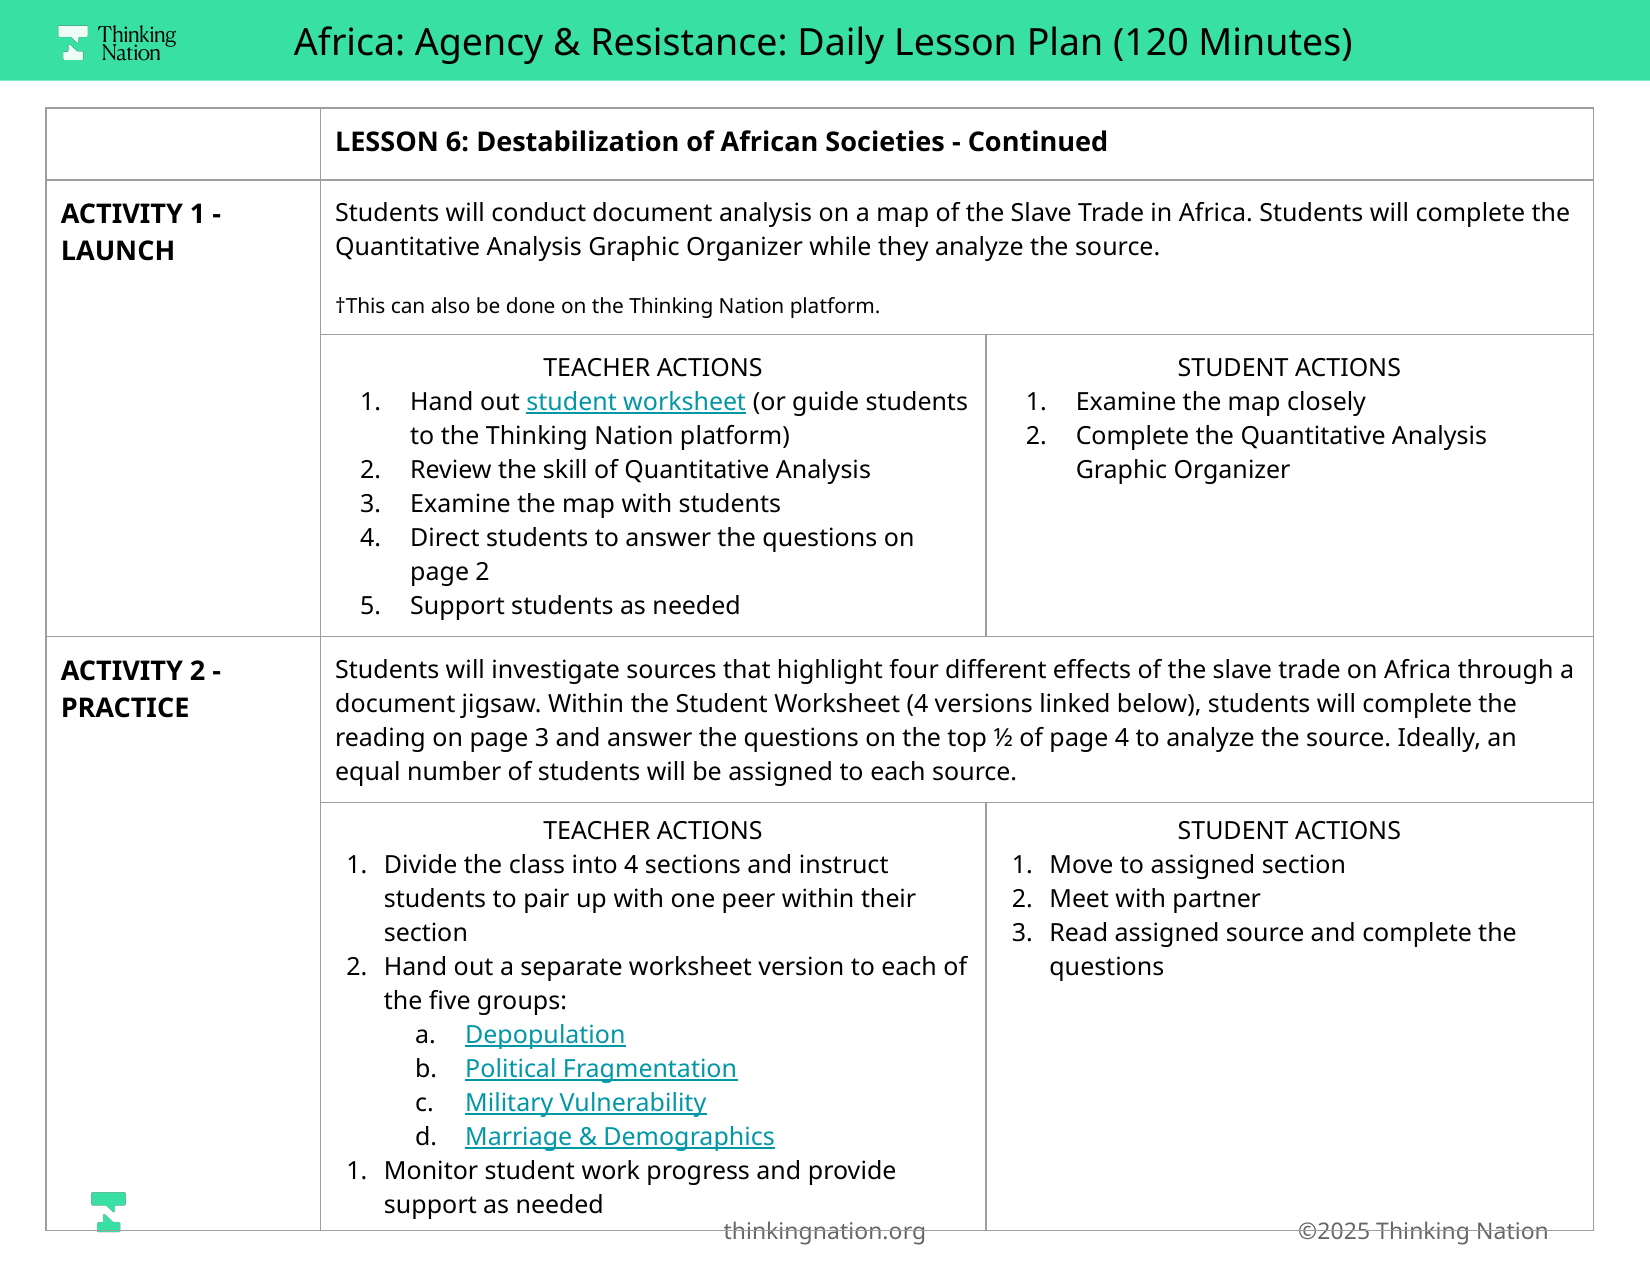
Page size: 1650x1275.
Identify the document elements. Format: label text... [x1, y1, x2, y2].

table_cell ACTIVITY 1 - LAUNCH [47, 181, 320, 636]
table_header LESSON 6: Destabilization of African Societies - Continued [321, 109, 1593, 179]
table_cell STUDENT ACTIONS Move to assigned section Meet with partner Read assigned source and complete the questions [987, 803, 1593, 1230]
table_cell Students will conduct document analysis on a map of the Slave Trade in Africa. Students will complete the Quantitative Analysis Graphic Organizer while they analyze the source. †This can also be done on the Thinking Nation platform. [321, 181, 1593, 334]
table_header [47, 109, 320, 179]
text_box ©2025 Thinking Nation [1174, 1231, 1566, 1240]
table_cell TEACHER ACTIONS Divide the class into 4 sections and instruct students to pair up with one peer within their section Hand out a separate worksheet version to each of the five groups: Depopulation Political Fragmentation Military Vulnerability Marriage & Demographics Monitor student work progress and provide support as needed [321, 803, 985, 1230]
picture [80, 1184, 136, 1240]
table_cell STUDENT ACTIONS Examine the map closely Complete the Quantitative Analysis Graphic Organizer [987, 335, 1593, 636]
text_box Africa: Agency & Resistance: Daily Lesson Plan (120 Minutes) [0, 0, 1650, 81]
picture [45, 14, 180, 85]
text_box thinkingnation.org [629, 1231, 1021, 1240]
table_cell Students will investigate sources that highlight four different effects of the slave trade on Africa through a document jigsaw. Within the Student Worksheet (4 versions linked below), students will complete the reading on page 3 and answer the questions on the top ½ of page 4 to analyze the source. Ideally, an equal number of students will be assigned to each source. [321, 637, 1593, 802]
table_cell TEACHER ACTIONS Hand out student worksheet (or guide students to the Thinking Nation platform) Review the skill of Quantitative Analysis Examine the map with students Direct students to answer the questions on page 2 Support students as needed [321, 335, 985, 636]
table_cell ACTIVITY 2 - PRACTICE [47, 637, 320, 1230]
